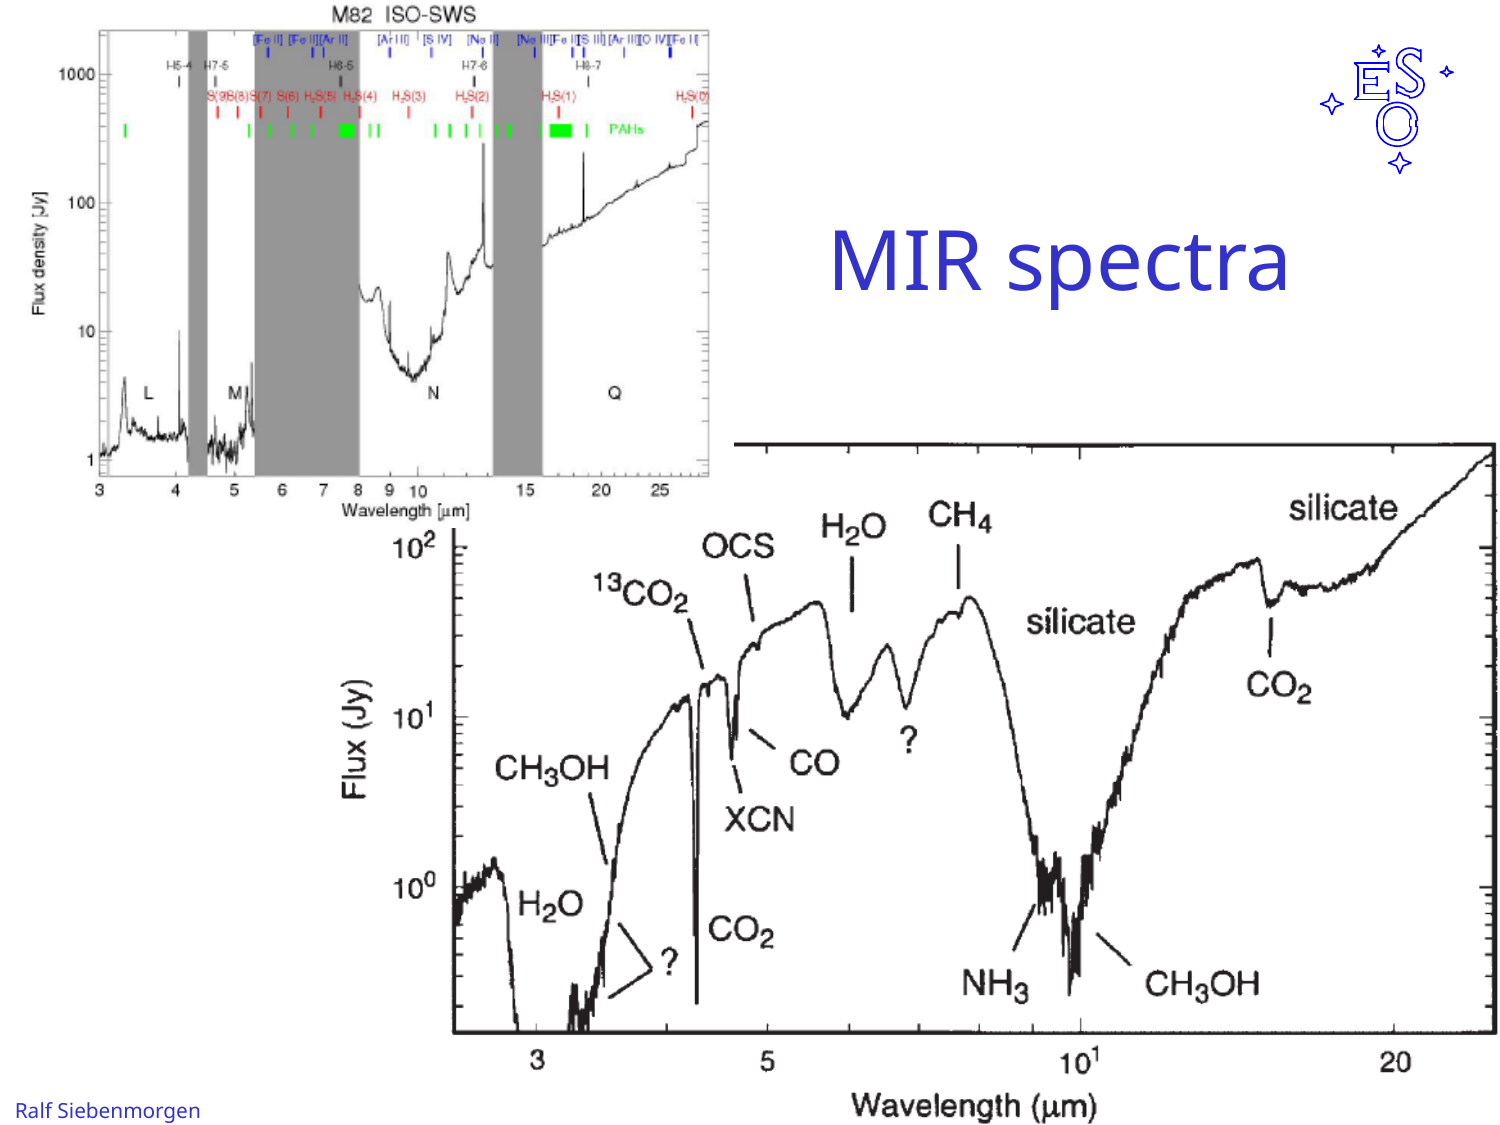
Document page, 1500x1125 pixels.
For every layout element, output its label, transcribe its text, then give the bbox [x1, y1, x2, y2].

picture [0, 0, 1500, 1125]
text_box MIR spectra [813, 199, 1308, 314]
